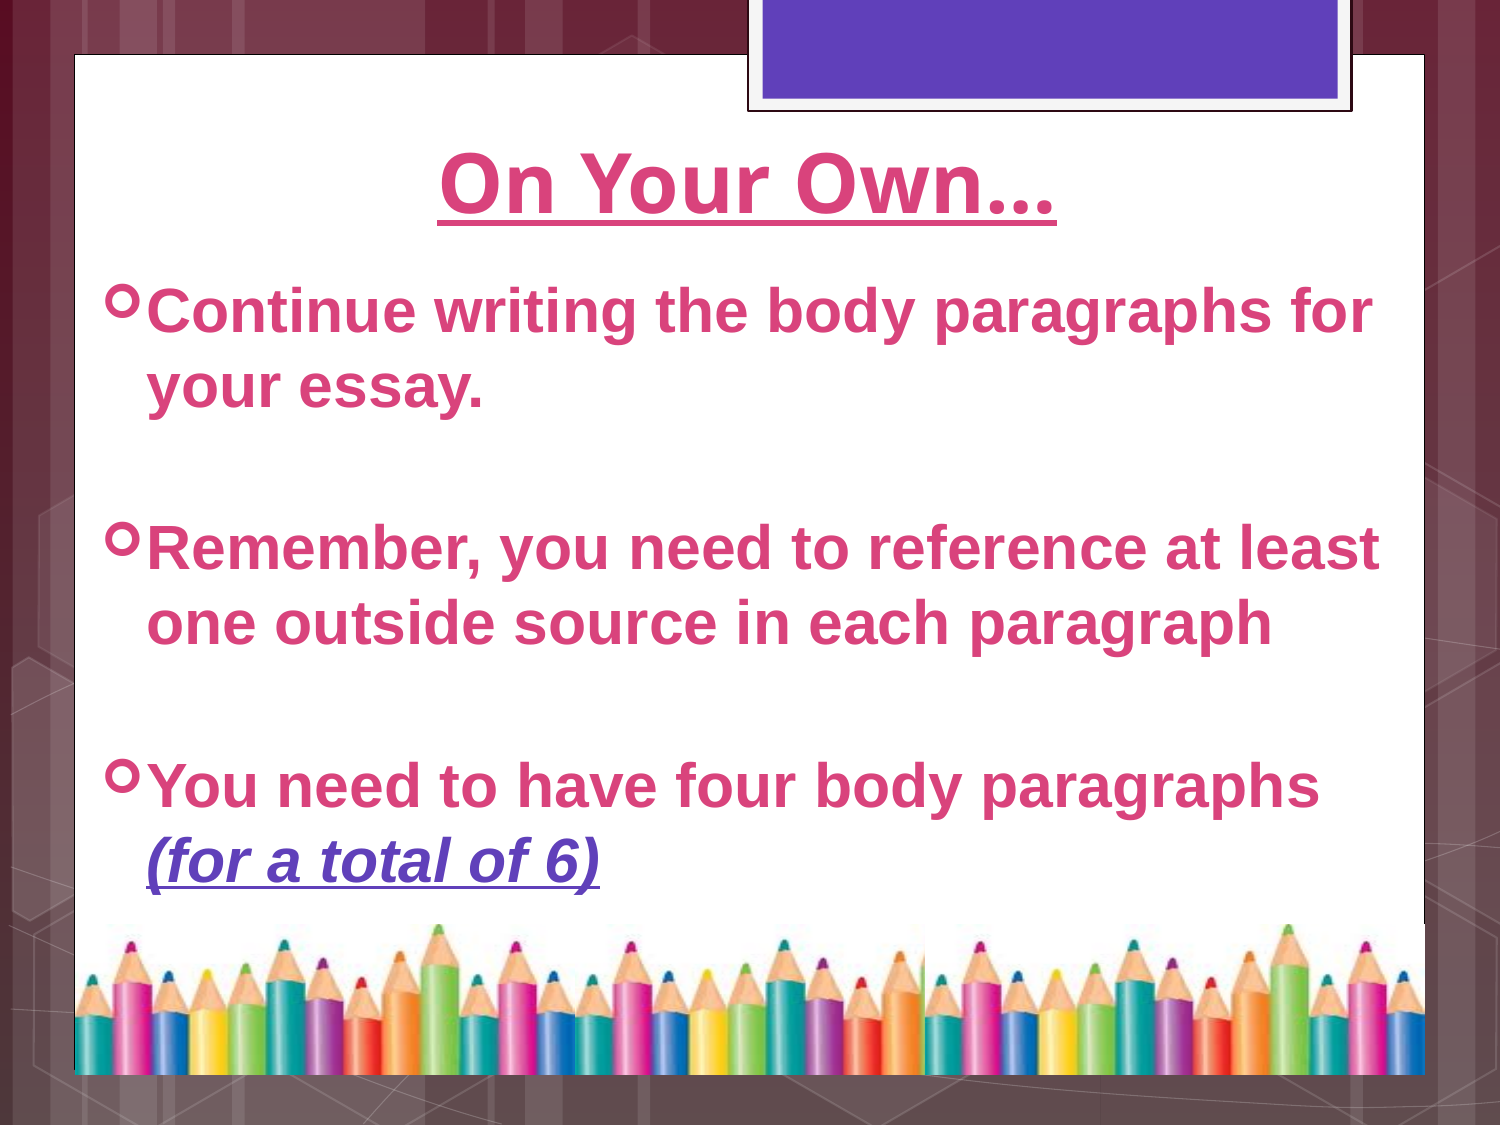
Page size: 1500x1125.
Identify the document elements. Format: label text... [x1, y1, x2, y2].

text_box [74, 924, 1426, 1076]
list Continue writing the body paragraphs for your essay. Remember, you need to reference at least one outside source in each paragraph You need to have four body paragraphs (for a total of 6) [75, 262, 1425, 839]
title On Your Own… [171, 50, 1324, 238]
